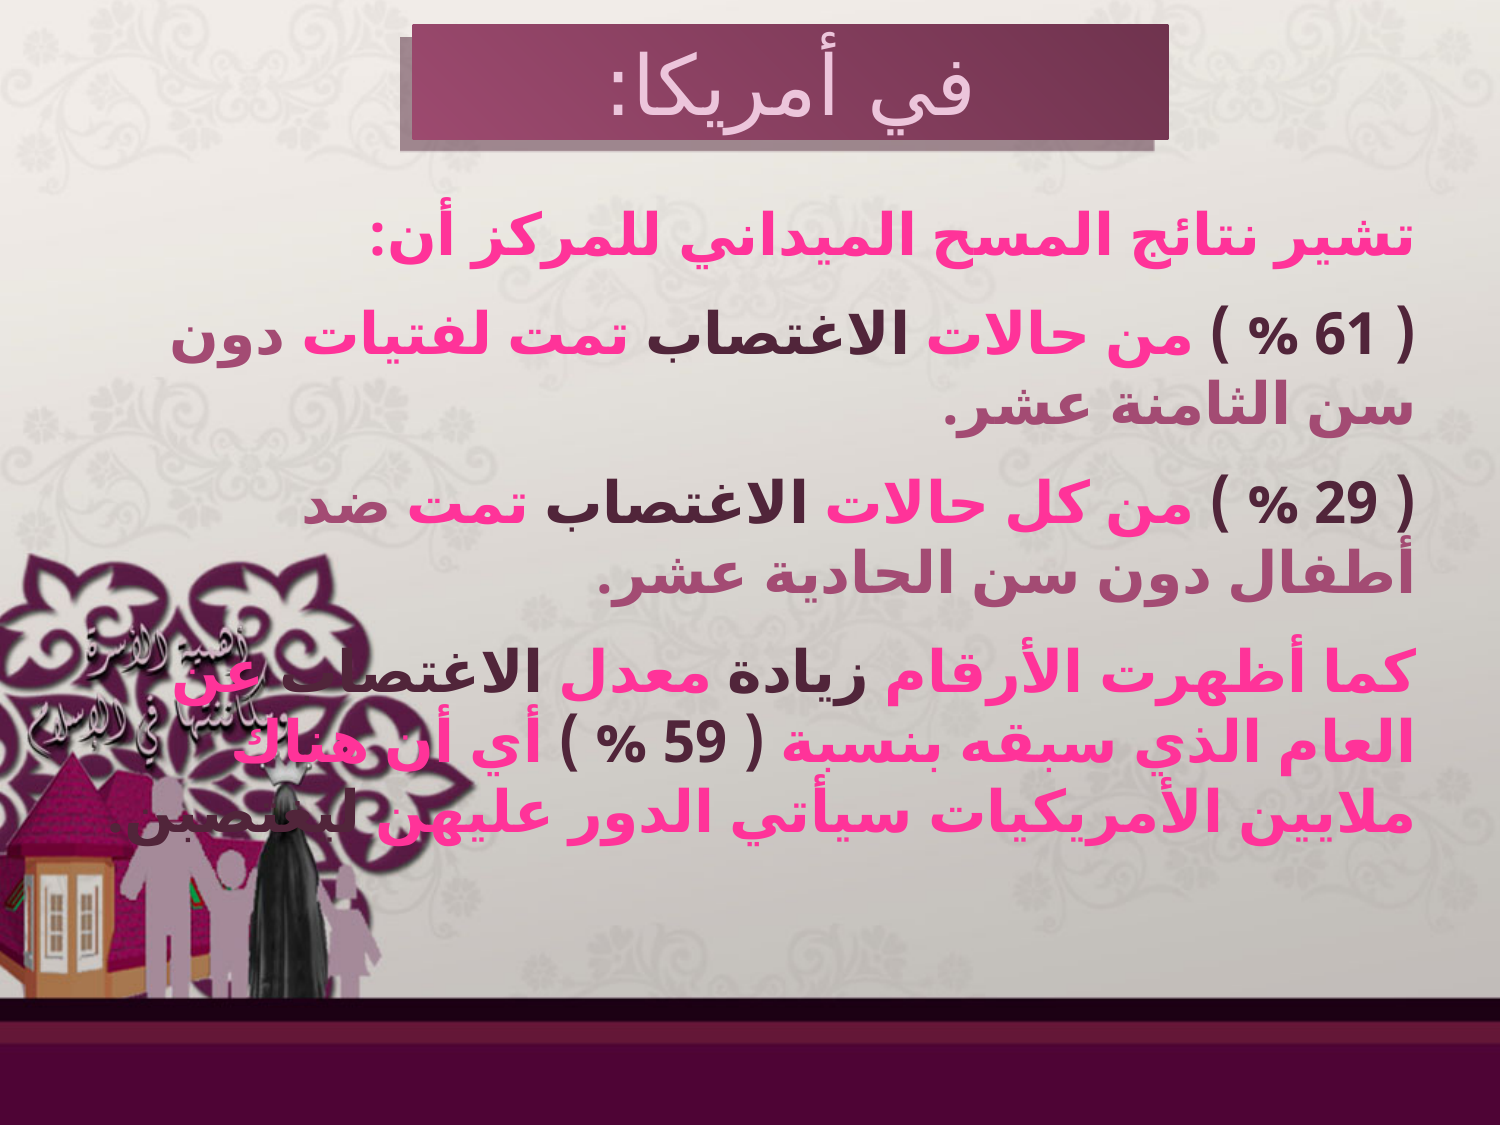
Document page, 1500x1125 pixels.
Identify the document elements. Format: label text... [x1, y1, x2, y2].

text_box تشير نتائج المسح الميداني للمركز أن: ( 61 % ) من حالات الاغتصاب تمت لفتيات دون سن الثامنة عشر. ( 29 % ) من كل حالات الاغتصاب تمت ضد أطفال دون سن الحادية عشر. كما أظهرت الأرقام زيادة معدل الاغتصاب عن العام الذي سبقه بنسبة ( 59 % ) أي أن هناك ملايين الأمريكيات سيأتي الدور عليهن ليغتصبن. [87, 189, 1432, 852]
picture [0, 0, 1500, 1125]
text_box في أمريكا: [412, 24, 1169, 140]
